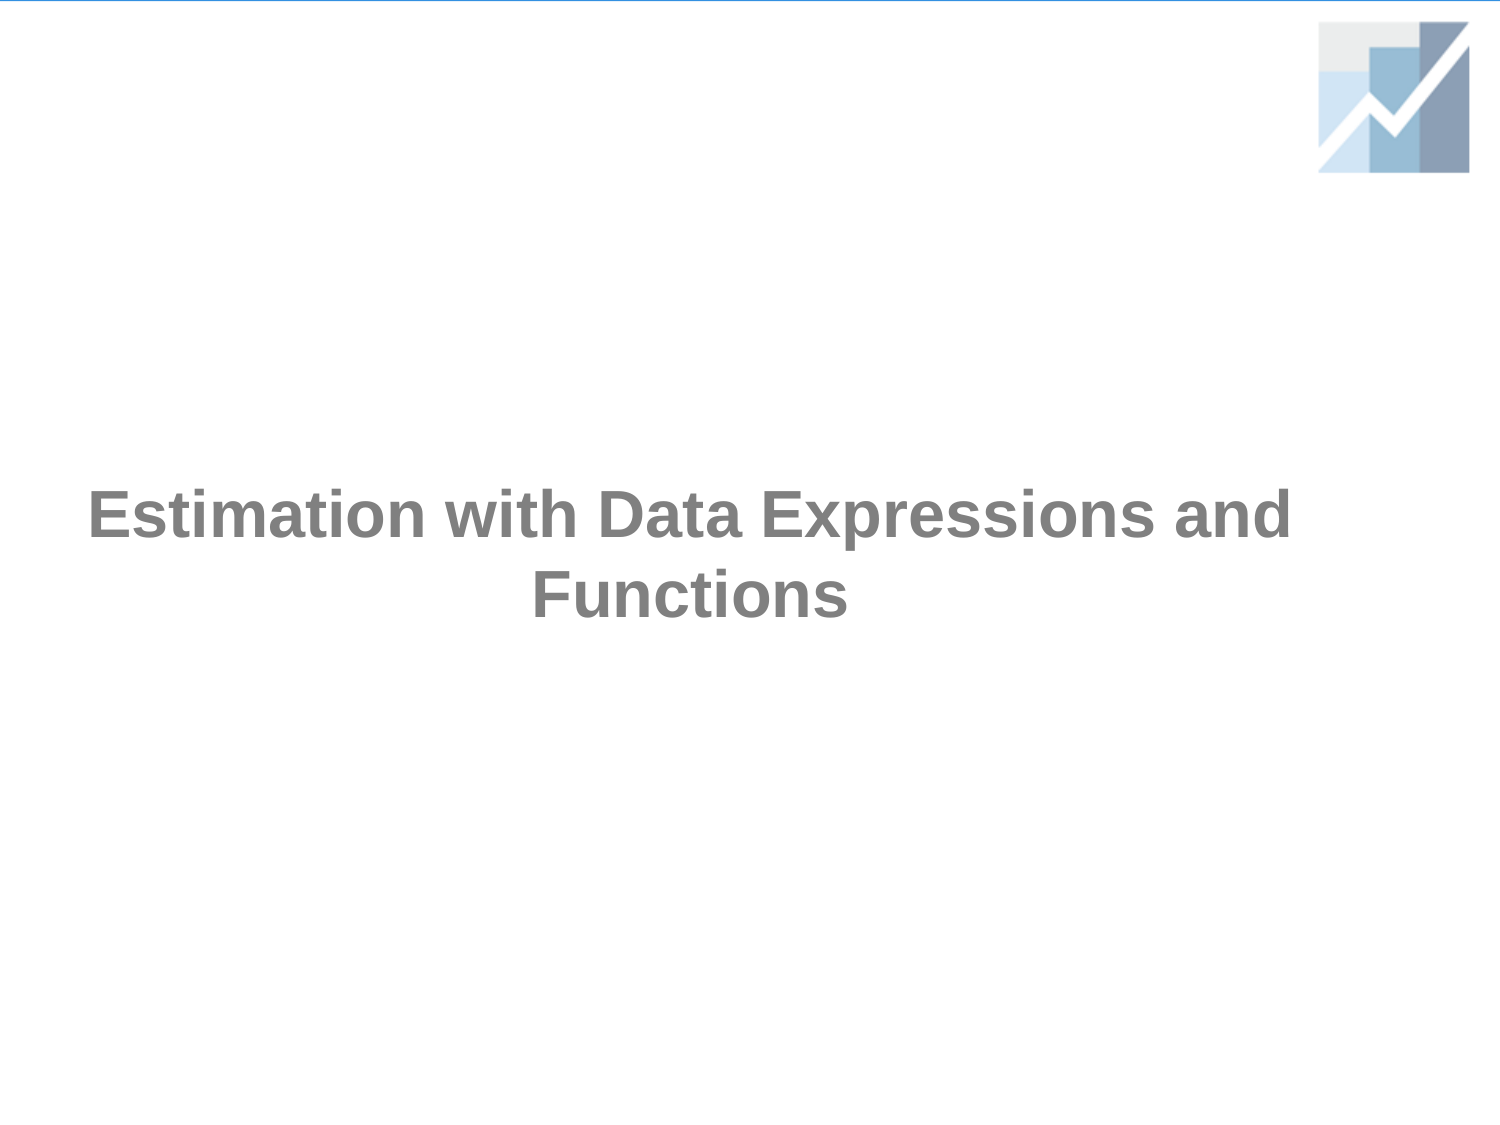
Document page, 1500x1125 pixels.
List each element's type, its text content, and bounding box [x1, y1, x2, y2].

subtitle Estimation with Data Expressions and Functions [63, 463, 1318, 727]
picture [1300, 11, 1479, 181]
